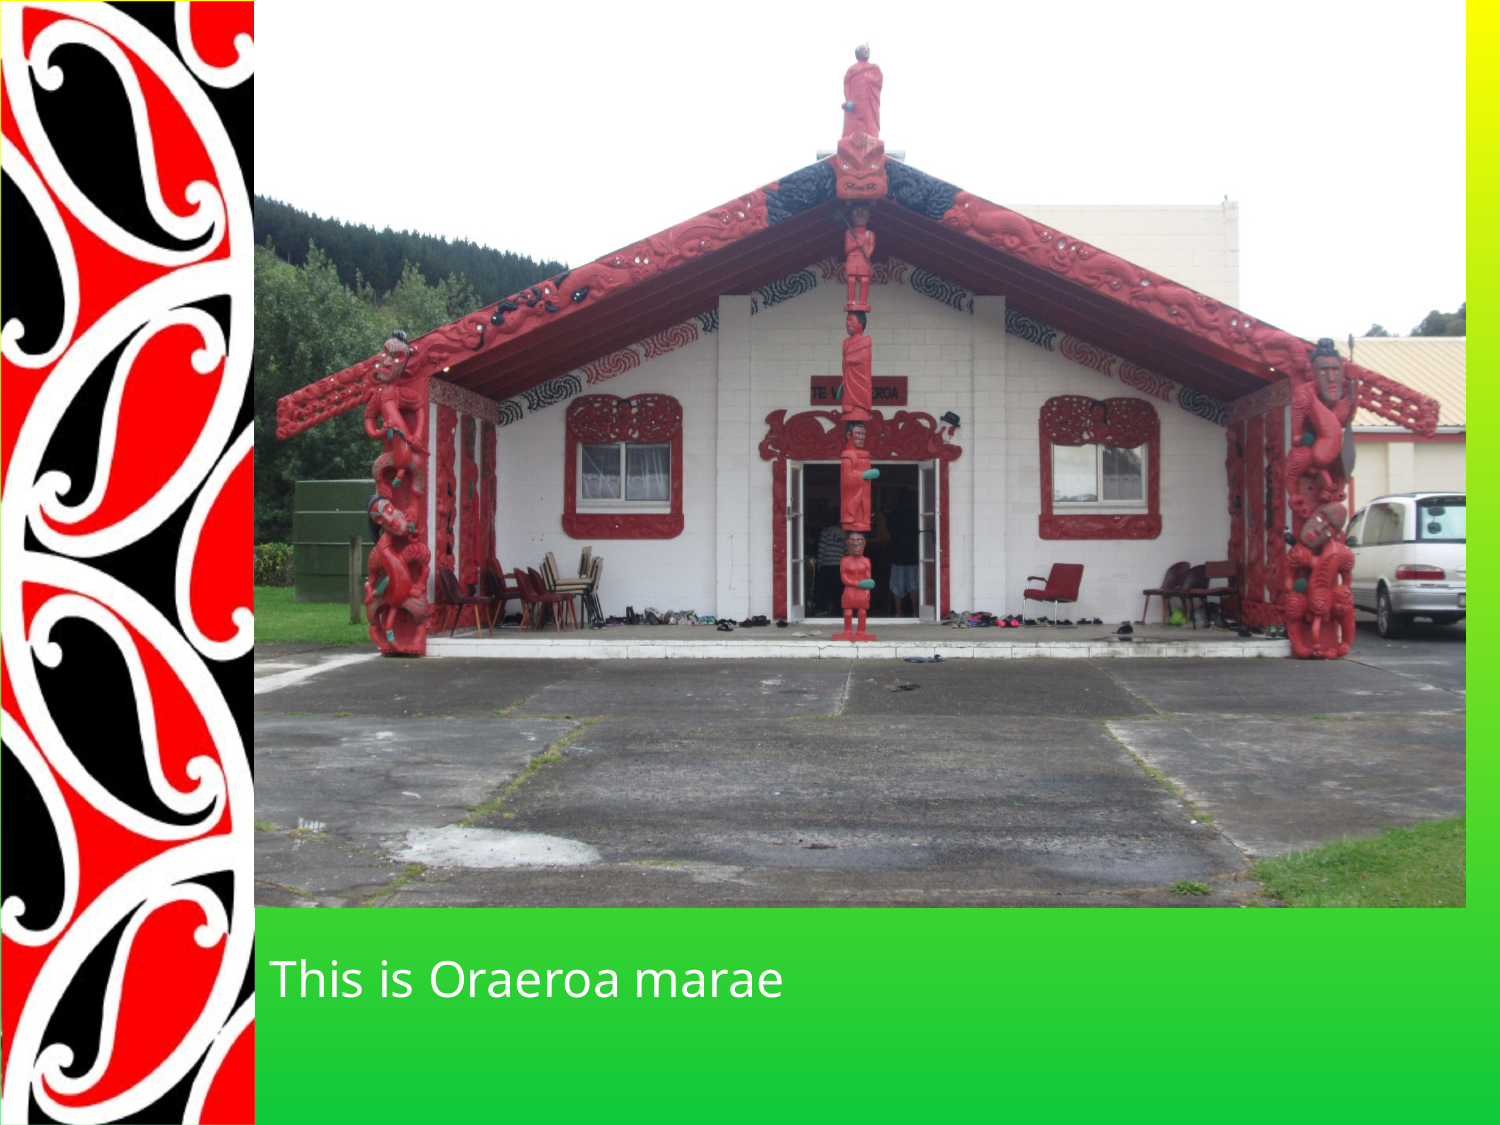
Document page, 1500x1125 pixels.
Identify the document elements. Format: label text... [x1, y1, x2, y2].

picture [0, 0, 1466, 1124]
text_box This is Oraeroa marae [254, 940, 1466, 1016]
